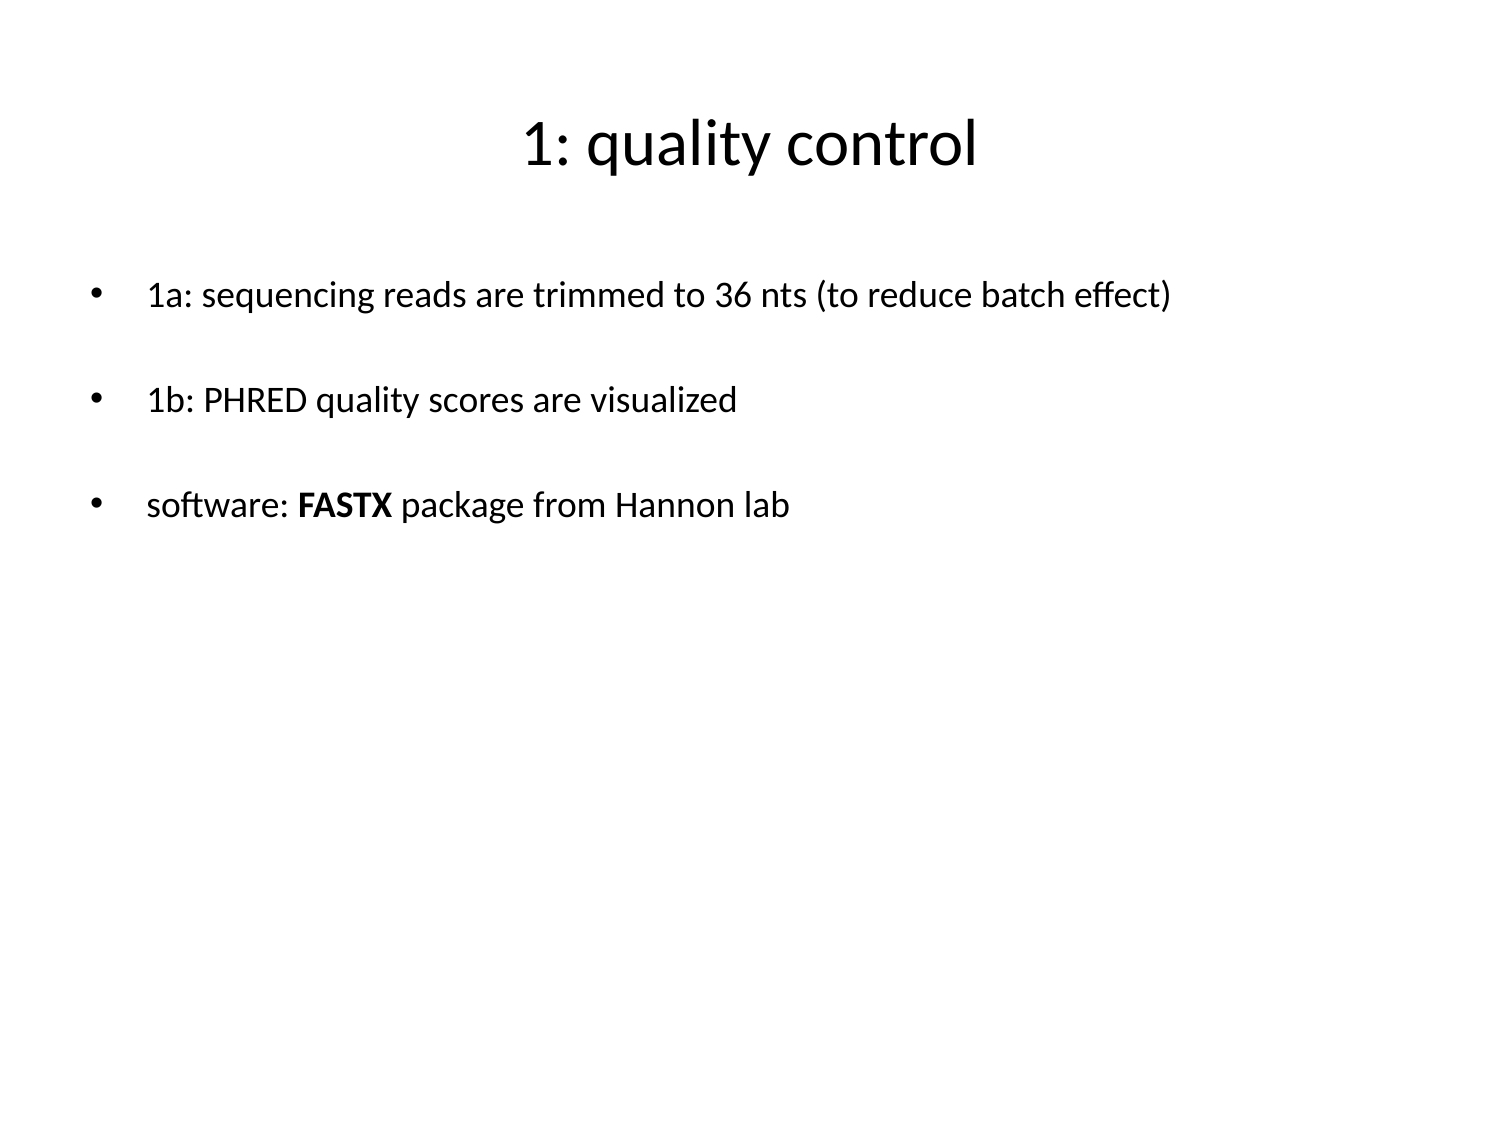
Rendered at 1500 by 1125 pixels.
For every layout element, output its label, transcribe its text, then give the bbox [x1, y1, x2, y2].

list 1a: sequencing reads are trimmed to 36 nts (to reduce batch effect) 1b: PHRED quality scores are visualized software: FASTX package from Hannon lab [75, 262, 1425, 598]
title 1: quality control [75, 45, 1425, 233]
